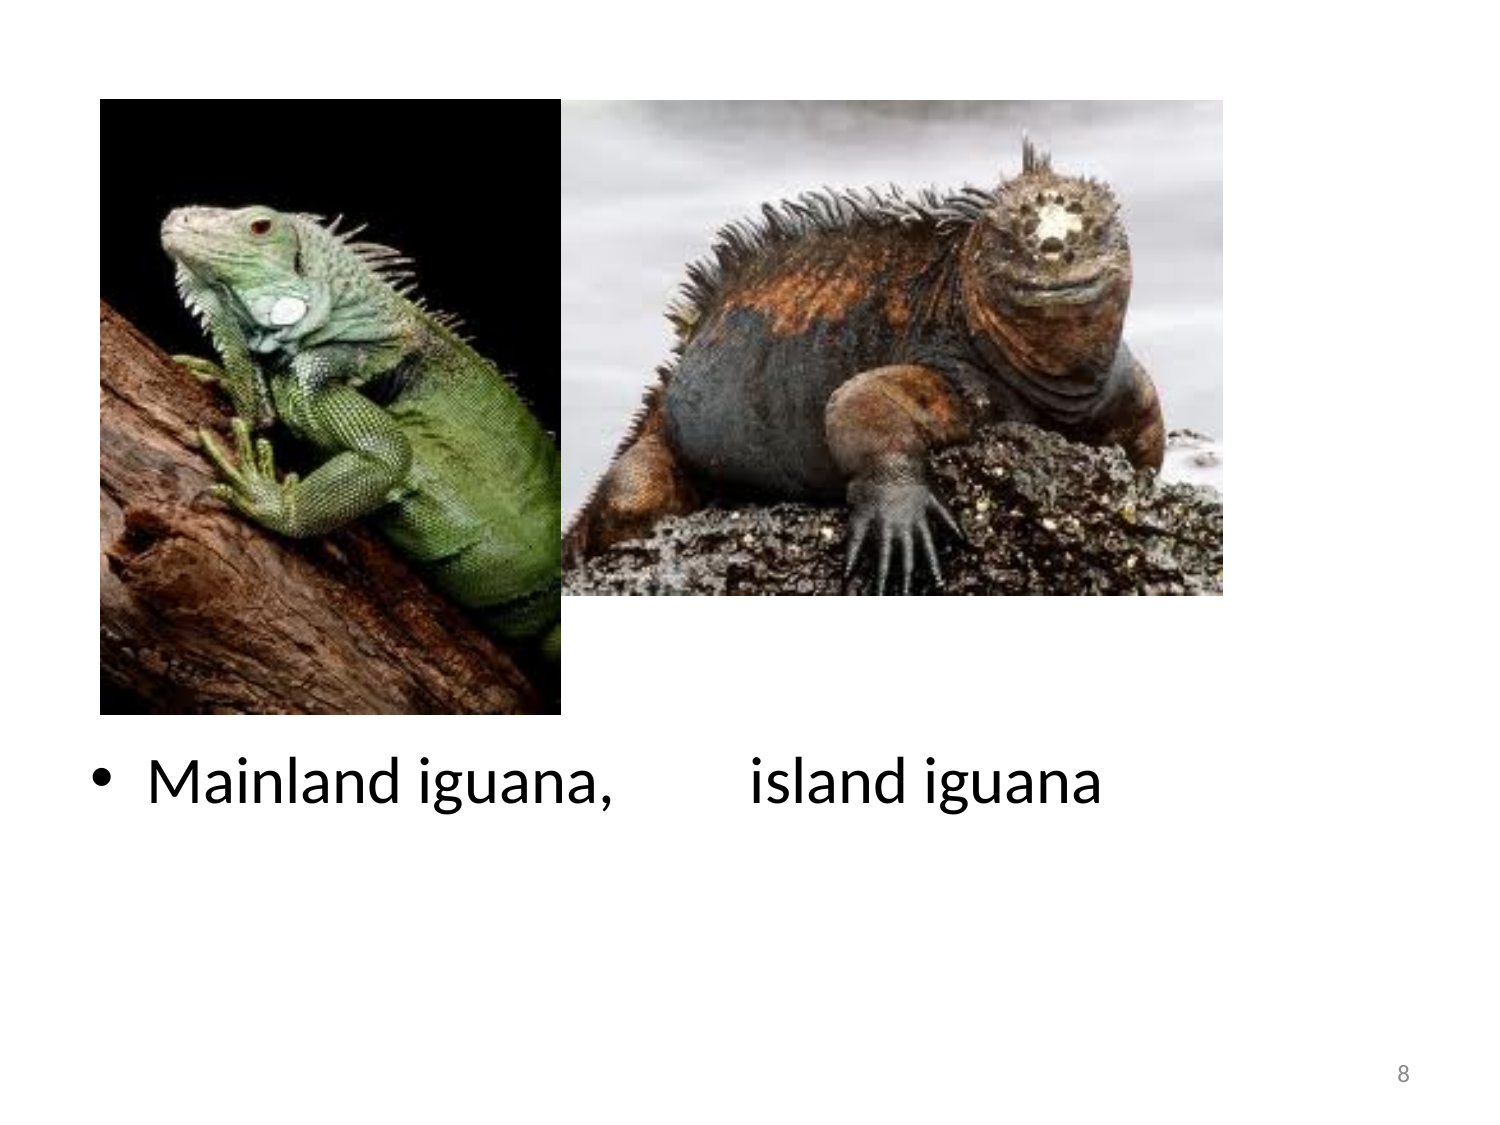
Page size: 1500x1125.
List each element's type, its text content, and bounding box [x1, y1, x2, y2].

list Mainland iguana, island iguana [75, 262, 1425, 1005]
picture [100, 99, 1223, 715]
slide_number 8 [1074, 1042, 1425, 1103]
